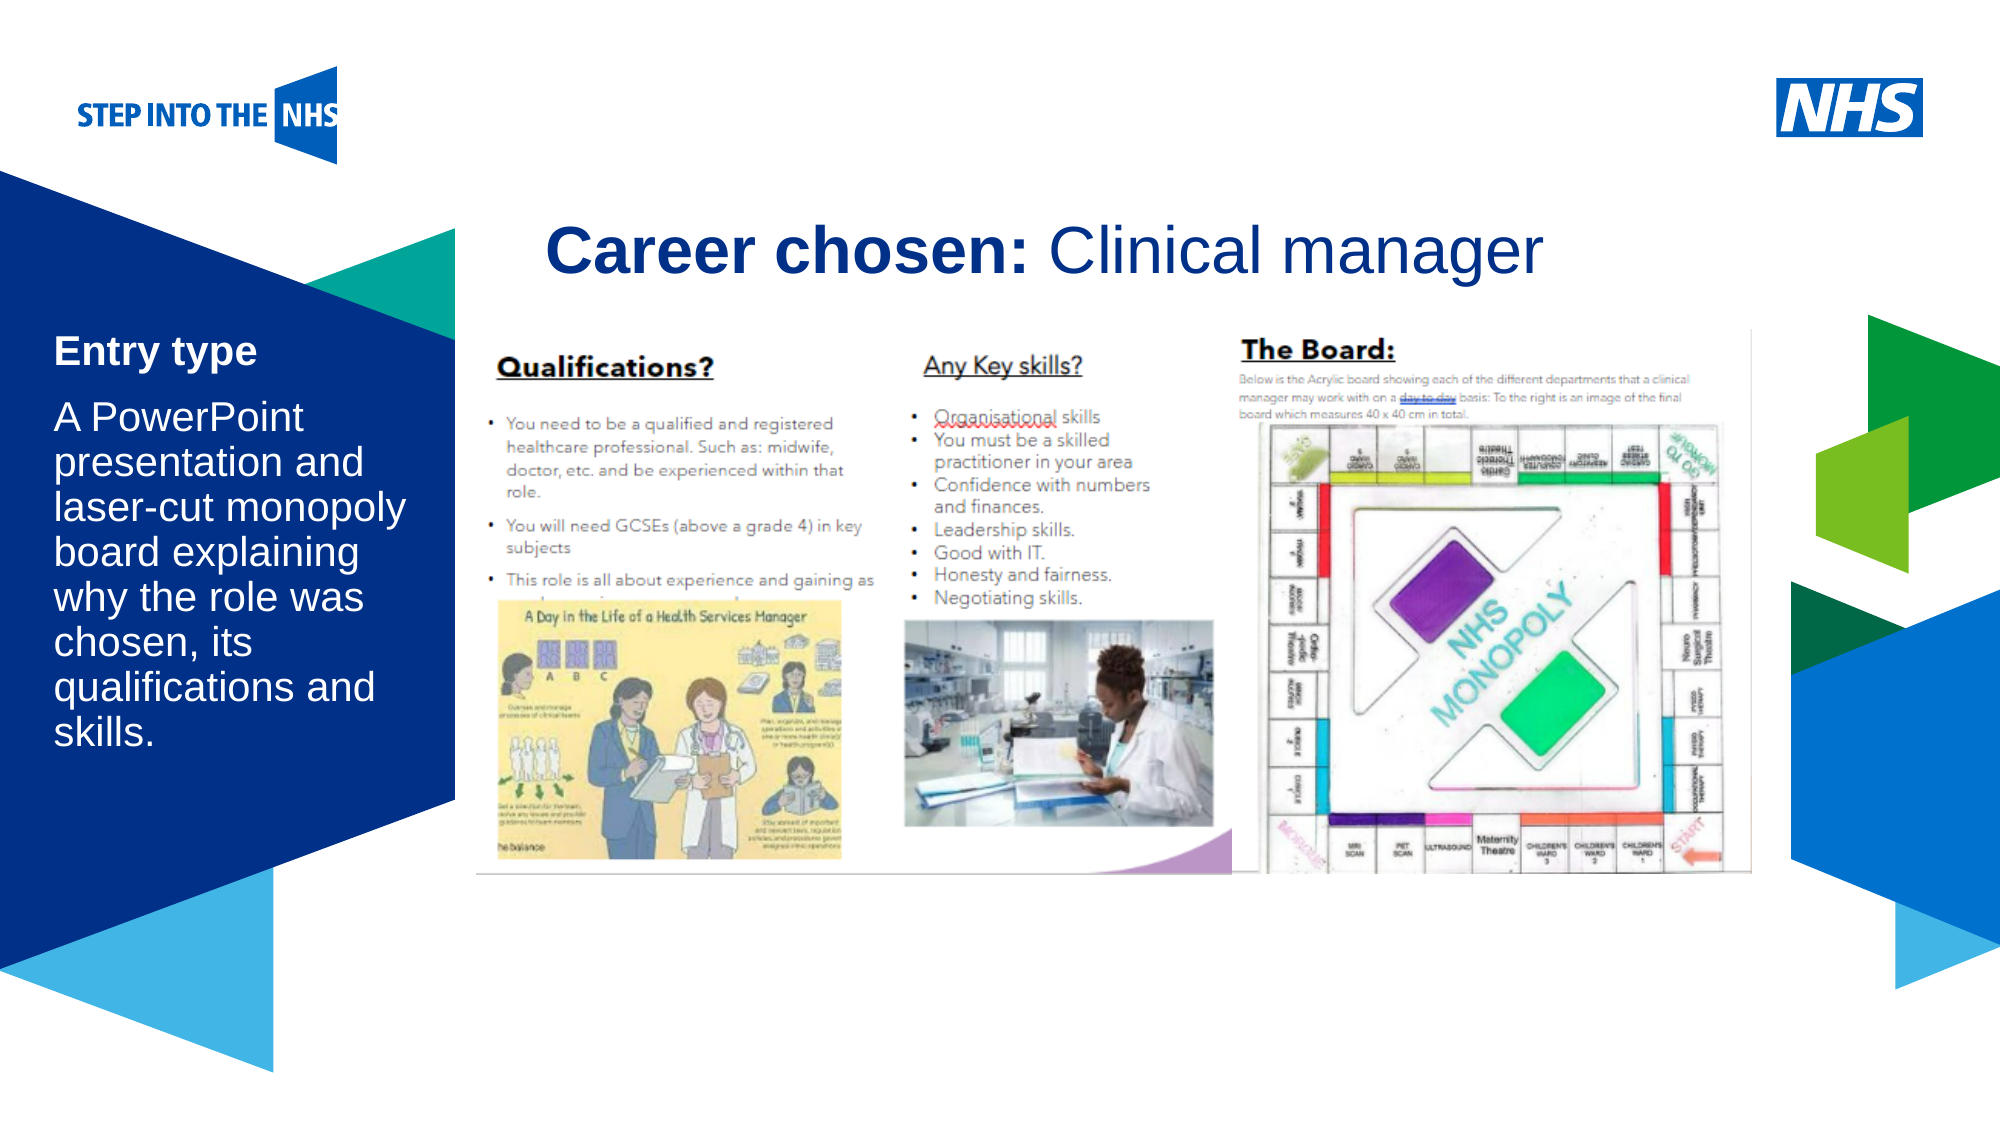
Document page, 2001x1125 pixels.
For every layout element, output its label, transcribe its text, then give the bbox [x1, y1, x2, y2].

picture [476, 323, 1752, 875]
text_box Entry type A PowerPoint presentation and laser-cut monopoly board explaining why the role was chosen, its qualifications and skills. [53, 363, 423, 756]
title Career chosen: Clinical manager [545, 216, 1767, 306]
